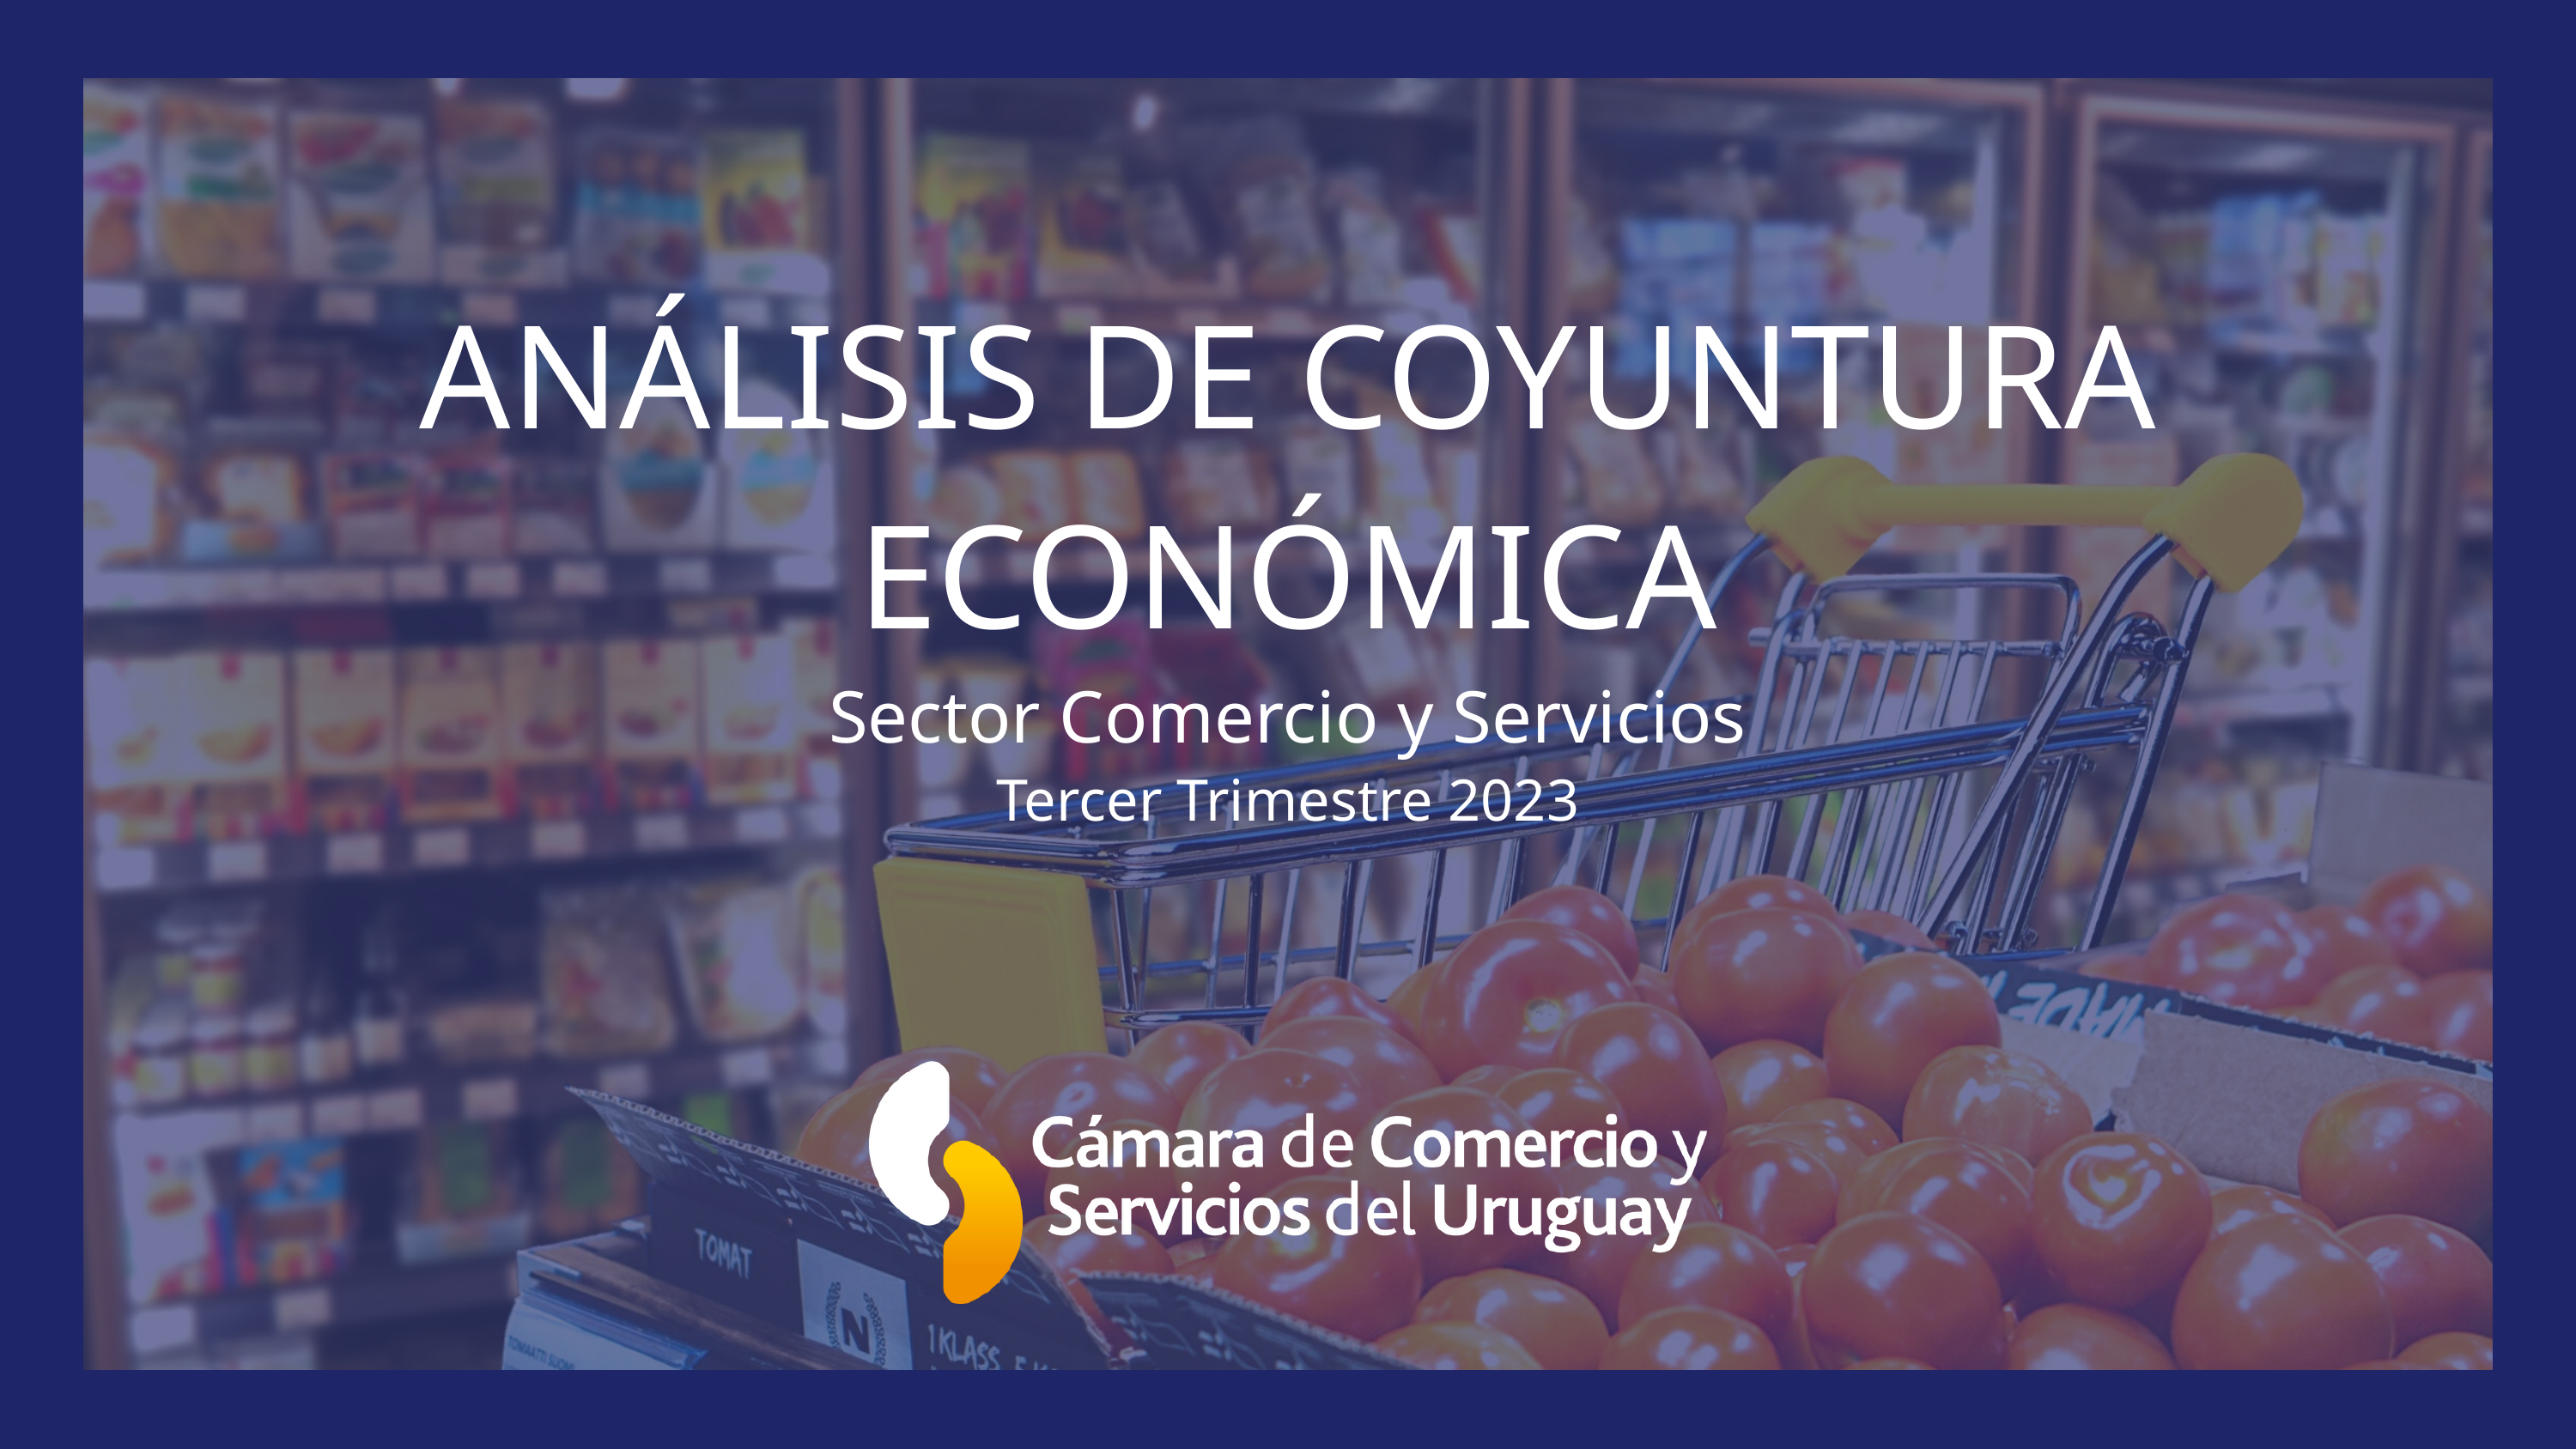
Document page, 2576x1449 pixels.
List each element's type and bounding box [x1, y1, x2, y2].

picture [83, 78, 2493, 1370]
